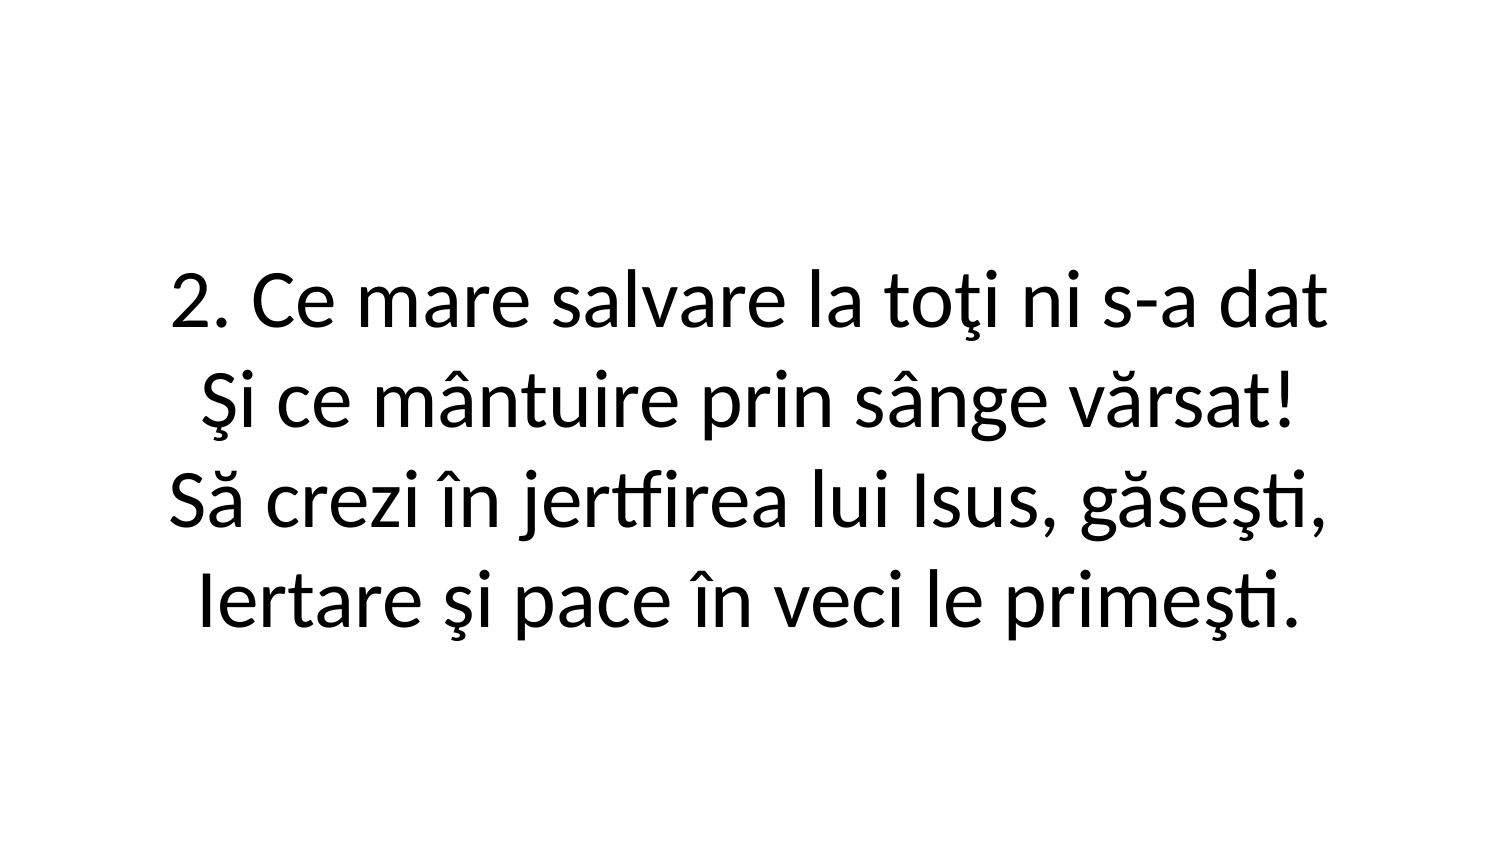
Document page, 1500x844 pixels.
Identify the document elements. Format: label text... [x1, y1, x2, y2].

text_box 2. Ce mare salvare la toţi ni s-a dat Şi ce mântuire prin sânge vărsat! Să crezi în jertfirea lui Isus, găseşti, Iertare şi pace în veci le primeşti. [153, 192, 1346, 652]
